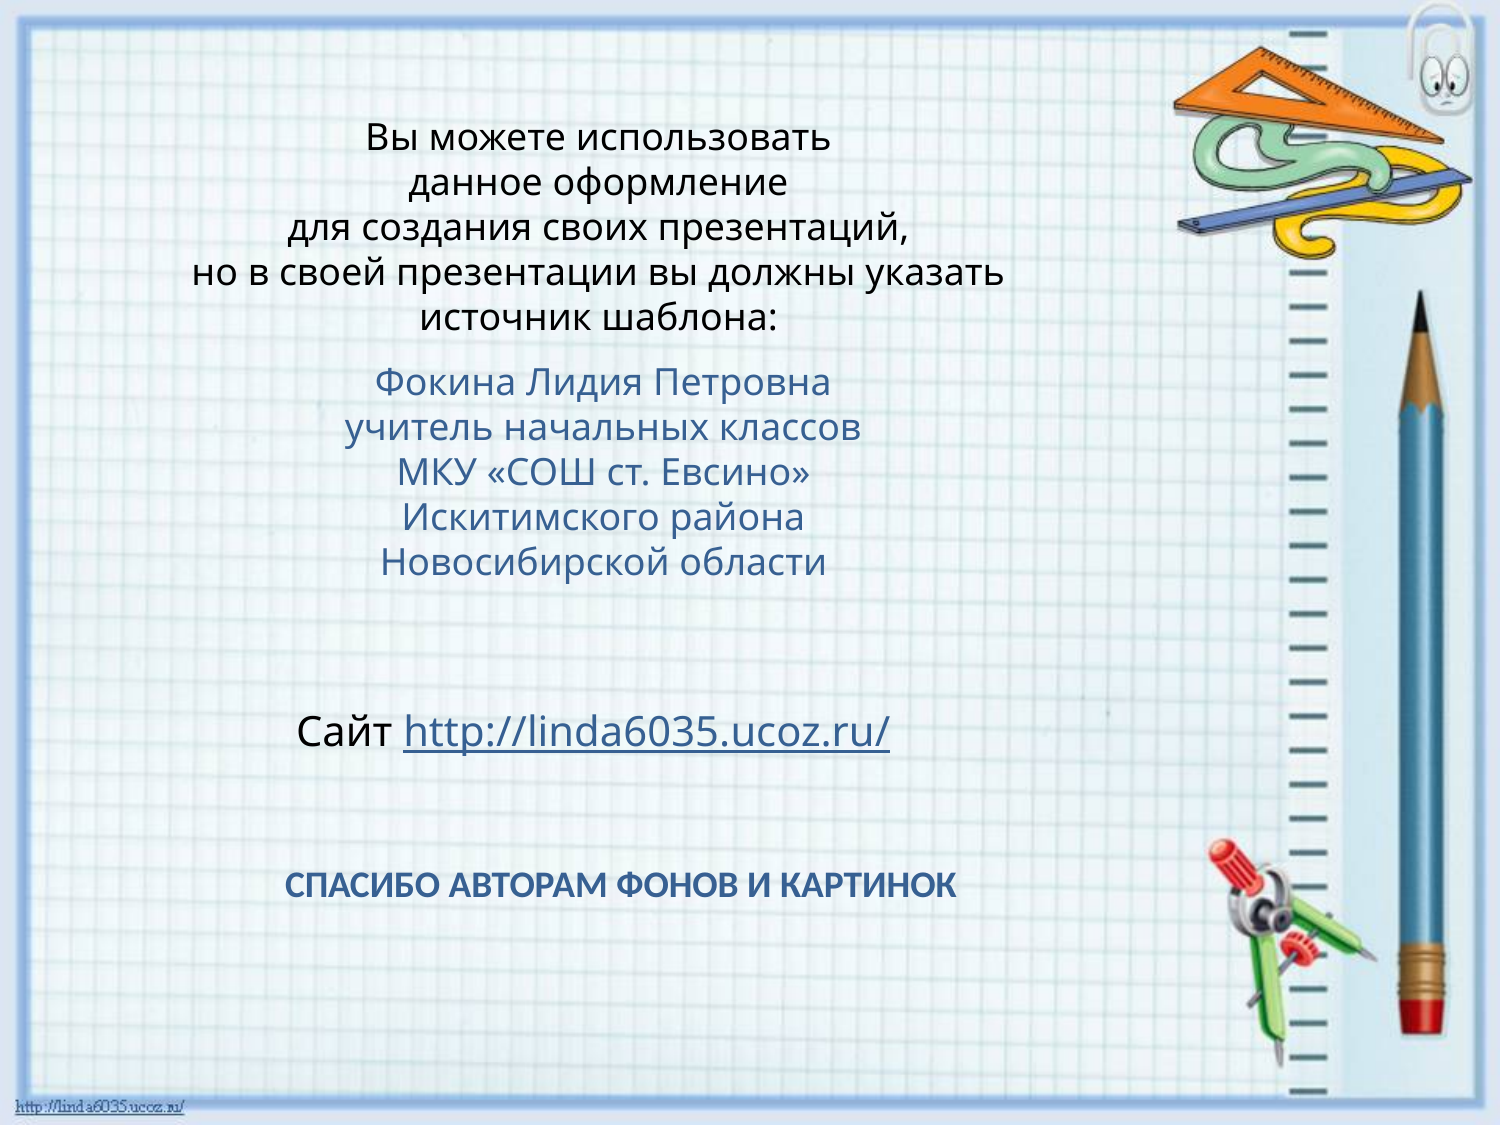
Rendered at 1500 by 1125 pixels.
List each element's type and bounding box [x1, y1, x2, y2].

picture [0, 0, 1500, 1125]
text_box [46, 105, 1161, 915]
